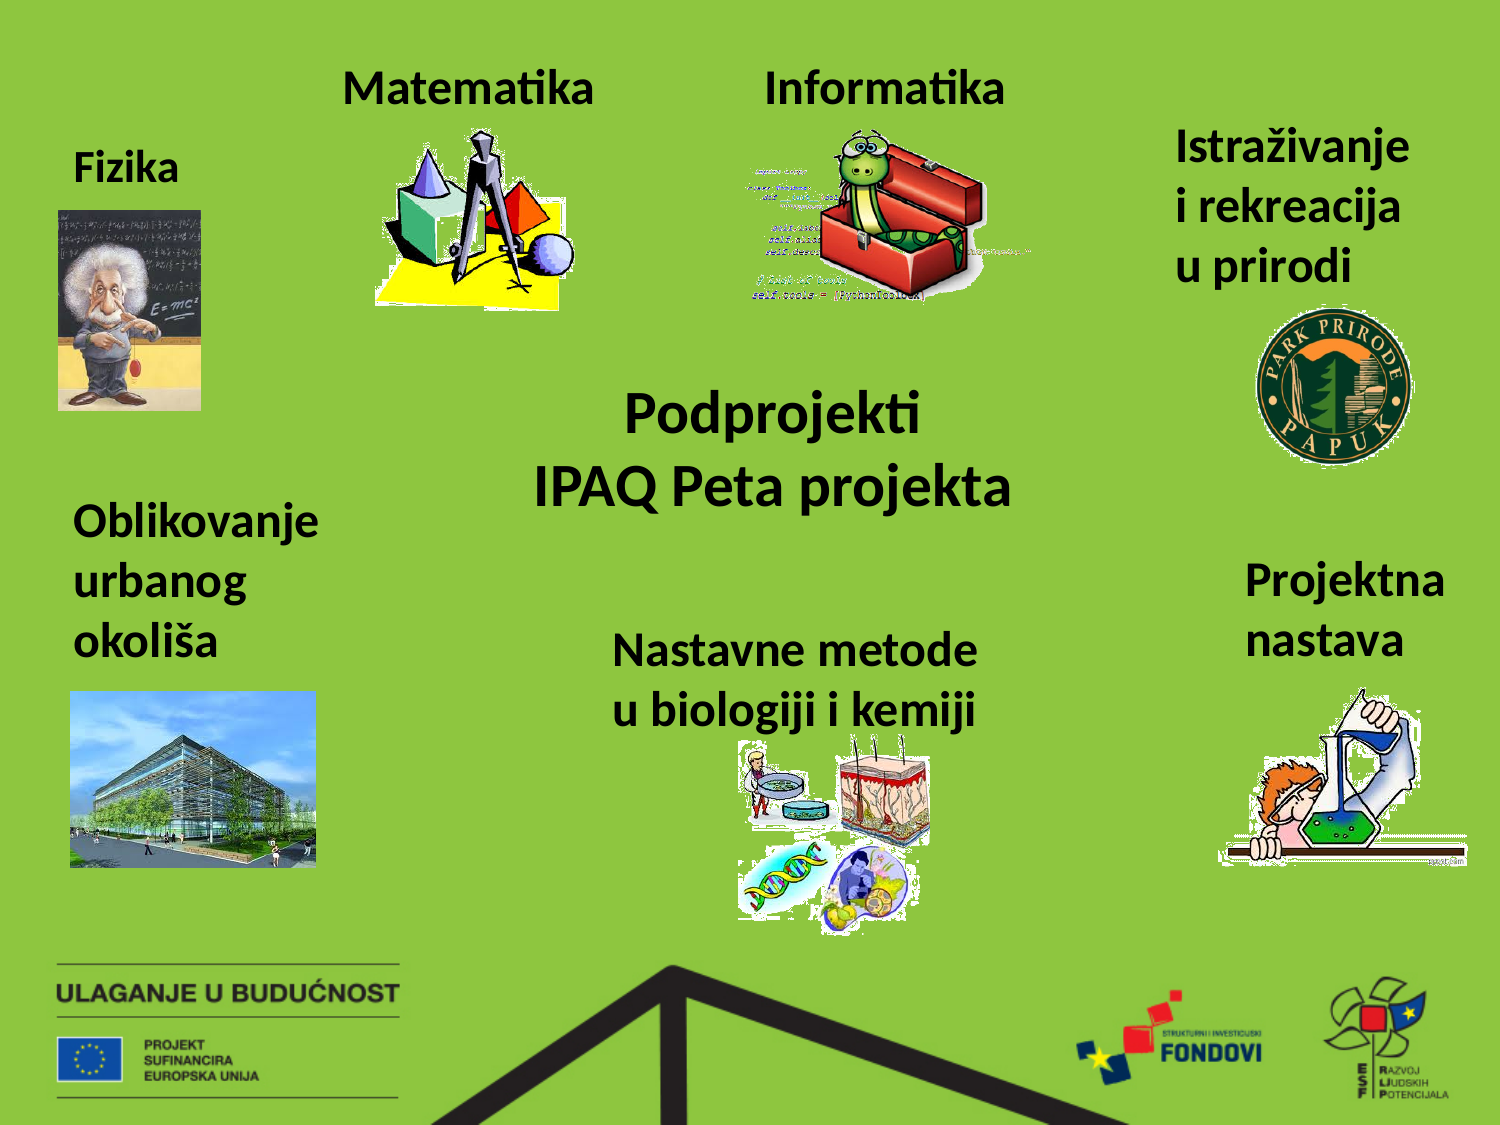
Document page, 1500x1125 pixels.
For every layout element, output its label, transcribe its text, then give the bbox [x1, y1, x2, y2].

text_box Informatika [750, 46, 1032, 103]
text_box Oblikovanje urbanog okoliša [58, 480, 340, 676]
text_box Matematika [328, 46, 622, 122]
picture [0, 0, 1500, 1125]
text_box Projektna nastava [1230, 538, 1465, 674]
list Fizika [58, 128, 211, 200]
title Podprojekti IPAQ Peta projekta [433, 363, 1114, 528]
text_box Istraživanje i rekreacija u prirodi [1160, 105, 1442, 301]
text_box Nastavne metode u biologiji i kemiji [597, 609, 1008, 745]
